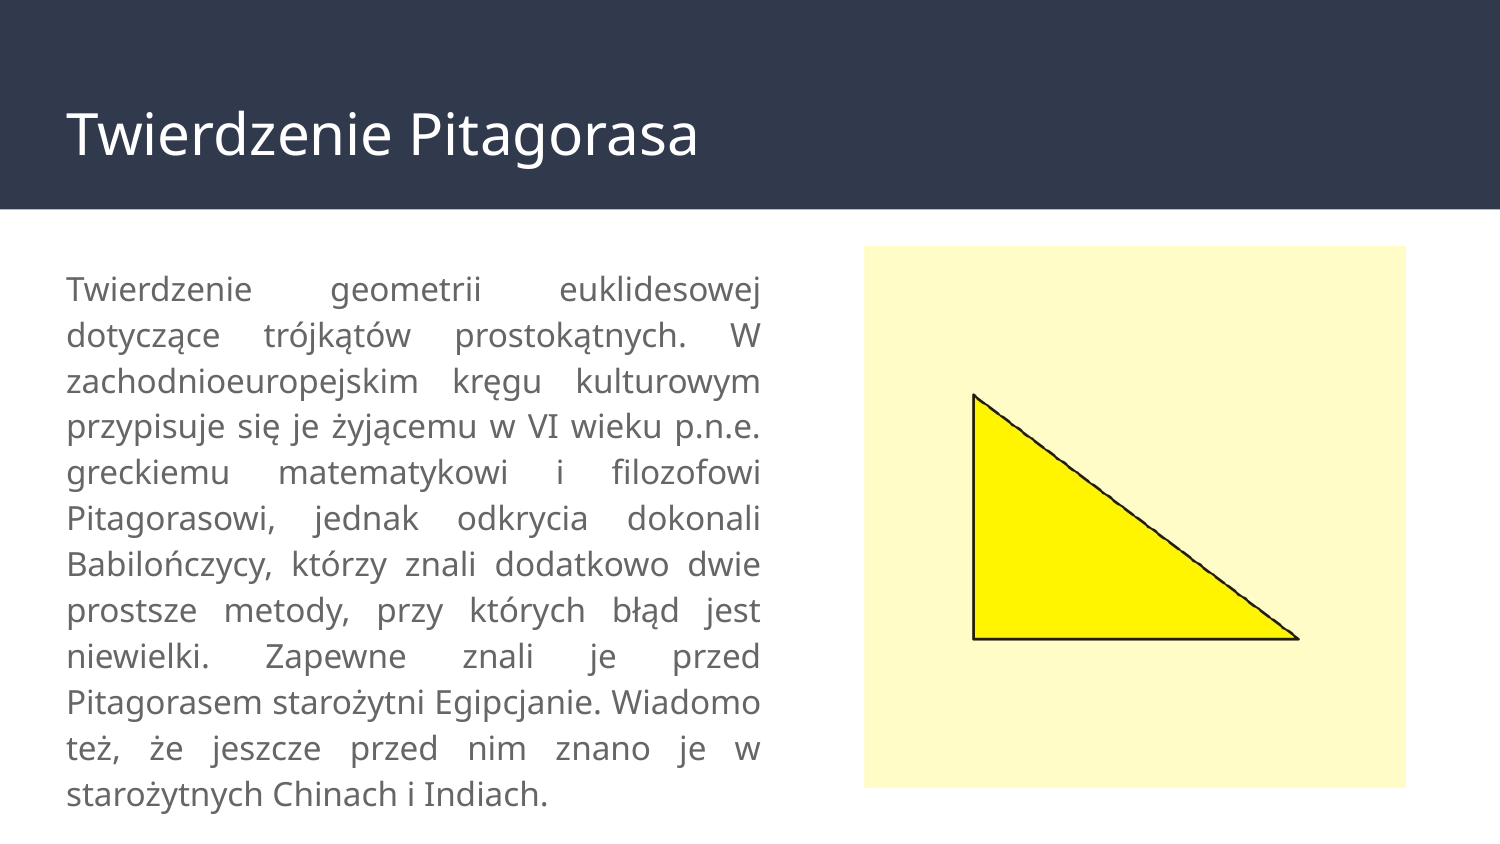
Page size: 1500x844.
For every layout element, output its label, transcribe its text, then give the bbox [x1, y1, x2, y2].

list Twierdzenie geometrii euklidesowej dotyczące trójkątów prostokątnych. W zachodnioeuropejskim kręgu kulturowym przypisuje się je żyjącemu w VI wieku p.n.e. greckiemu matematykowi i filozofowi Pitagorasowi, jednak odkrycia dokonali Babilończycy, którzy znali dodatkowo dwie prostsze metody, przy których błąd jest niewielki. Zapewne znali je przed Pitagorasem starożytni Egipcjanie. Wiadomo też, że jeszcze przed nim znano je w starożytnych Chinach i Indiach. [51, 247, 778, 752]
title Twierdzenie Pitagorasa [51, 82, 1449, 185]
picture [864, 246, 1406, 788]
